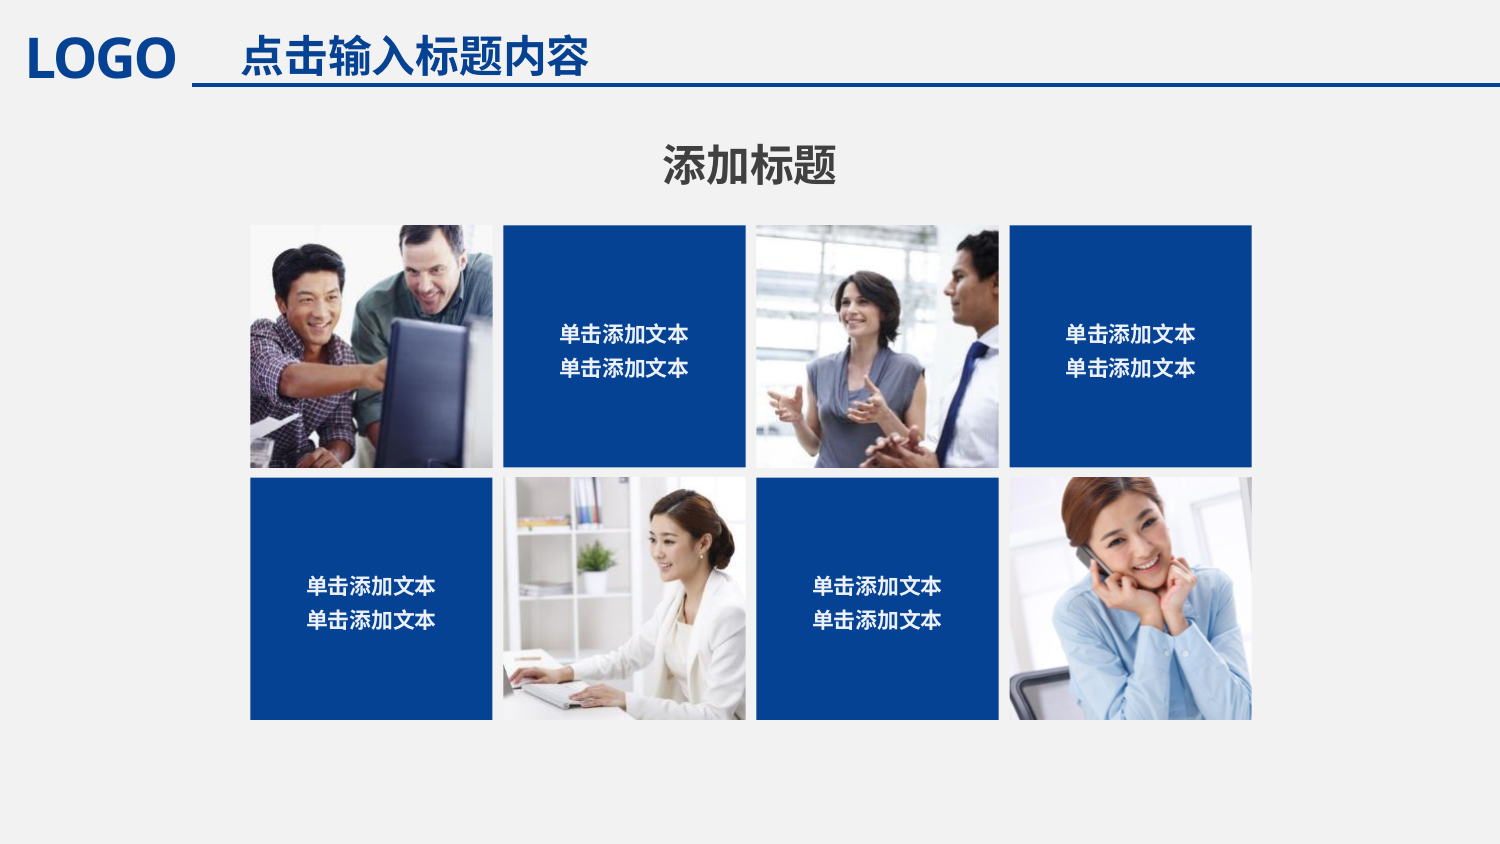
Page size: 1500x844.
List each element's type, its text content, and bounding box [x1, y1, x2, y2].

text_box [756, 477, 999, 720]
text_box 点击输入标题内容 [213, 21, 618, 85]
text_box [250, 477, 493, 720]
text_box 添加标题 [431, 136, 1069, 199]
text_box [1009, 225, 1252, 468]
picture [1009, 477, 1252, 720]
picture [250, 225, 493, 468]
picture [756, 225, 999, 468]
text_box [503, 225, 746, 468]
text_box LOGO [9, 14, 219, 97]
picture [503, 477, 746, 720]
